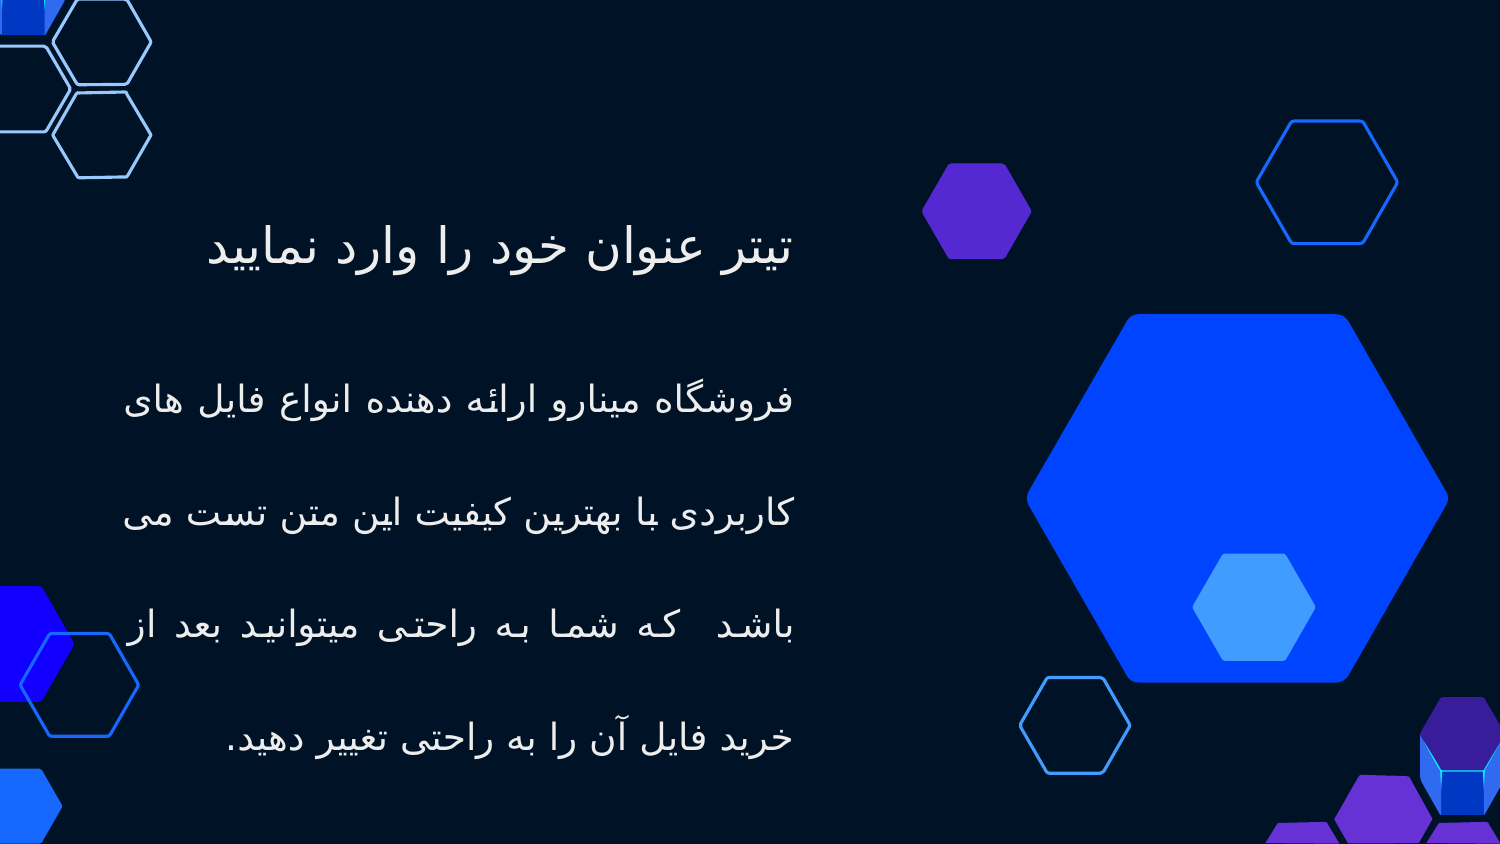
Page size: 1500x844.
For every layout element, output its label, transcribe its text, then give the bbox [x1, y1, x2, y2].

text_box فروشگاه مینارو ارائه دهنده انواع فایل های کاربردی با بهترین کیفیت این متن تست می باشد که شما به راحتی میتوانید بعد از خرید فایل آن را به راحتی تغییر دهید. [107, 300, 810, 766]
text_box [0, 768, 62, 844]
text_box [0, 586, 69, 702]
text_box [1019, 120, 1449, 774]
text_box [20, 633, 107, 737]
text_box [921, 163, 1316, 662]
text_box تیتر عنوان خود را وارد نمایید [43, 205, 810, 281]
